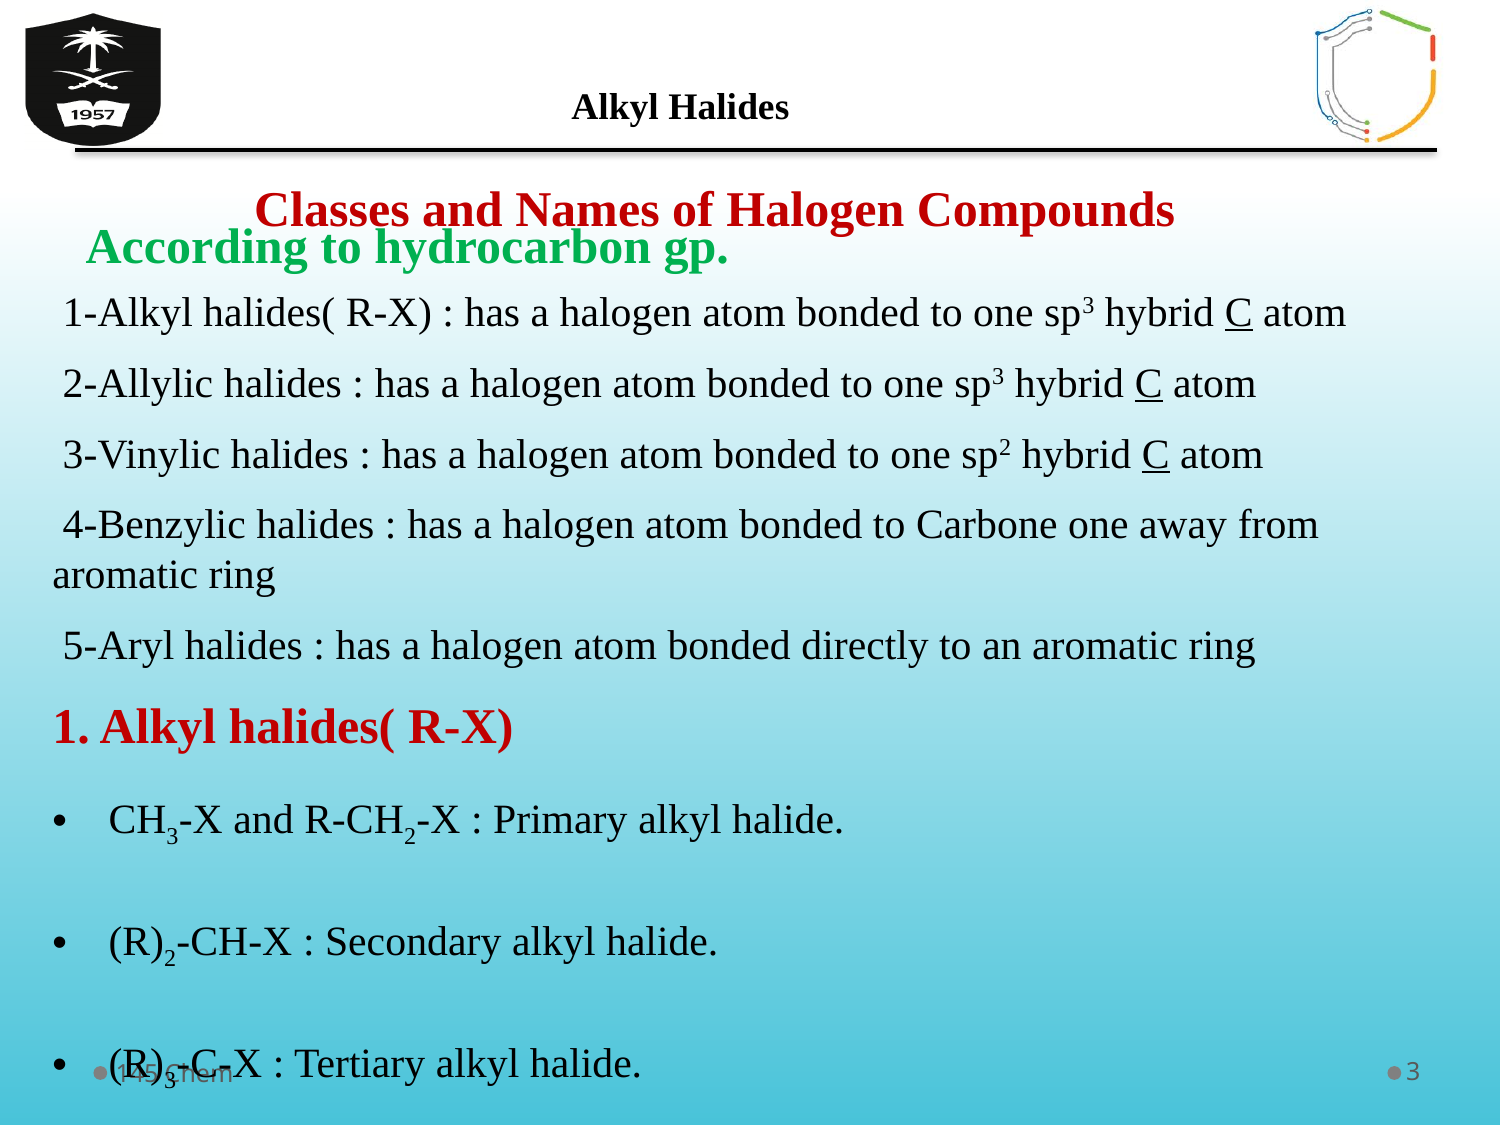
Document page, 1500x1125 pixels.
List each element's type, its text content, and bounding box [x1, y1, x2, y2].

text_box According to hydrocarbon gp. [70, 206, 1040, 277]
text_box 1-Alkyl halides( R-X) : has a halogen atom bonded to one sp3 hybrid C atom 2-Allylic halides : has a halogen atom bonded to one sp3 hybrid C atom 3-Vinylic halides : has a halogen atom bonded to one sp2 hybrid C atom 4-Benzylic halides : has a halogen atom bonded to Carbone one away from aromatic ring 5-Aryl halides : has a halogen atom bonded directly to an aromatic ring 1. Alkyl halides( R-X) [37, 277, 1475, 832]
text_box Classes and Names of Halogen Compounds [0, 125, 1430, 244]
footer 145 Chem [108, 1047, 576, 1103]
slide_number 3 [1401, 1042, 1494, 1103]
text_box CH3-X and R-CH2-X : Primary alkyl halide. (R)2-CH-X : Secondary alkyl halide. (R)3-C-X : Tertiary alkyl halide. [37, 832, 1430, 1047]
picture [1287, 0, 1463, 165]
text_box Alkyl Halides [556, 74, 805, 135]
picture [24, 12, 163, 151]
